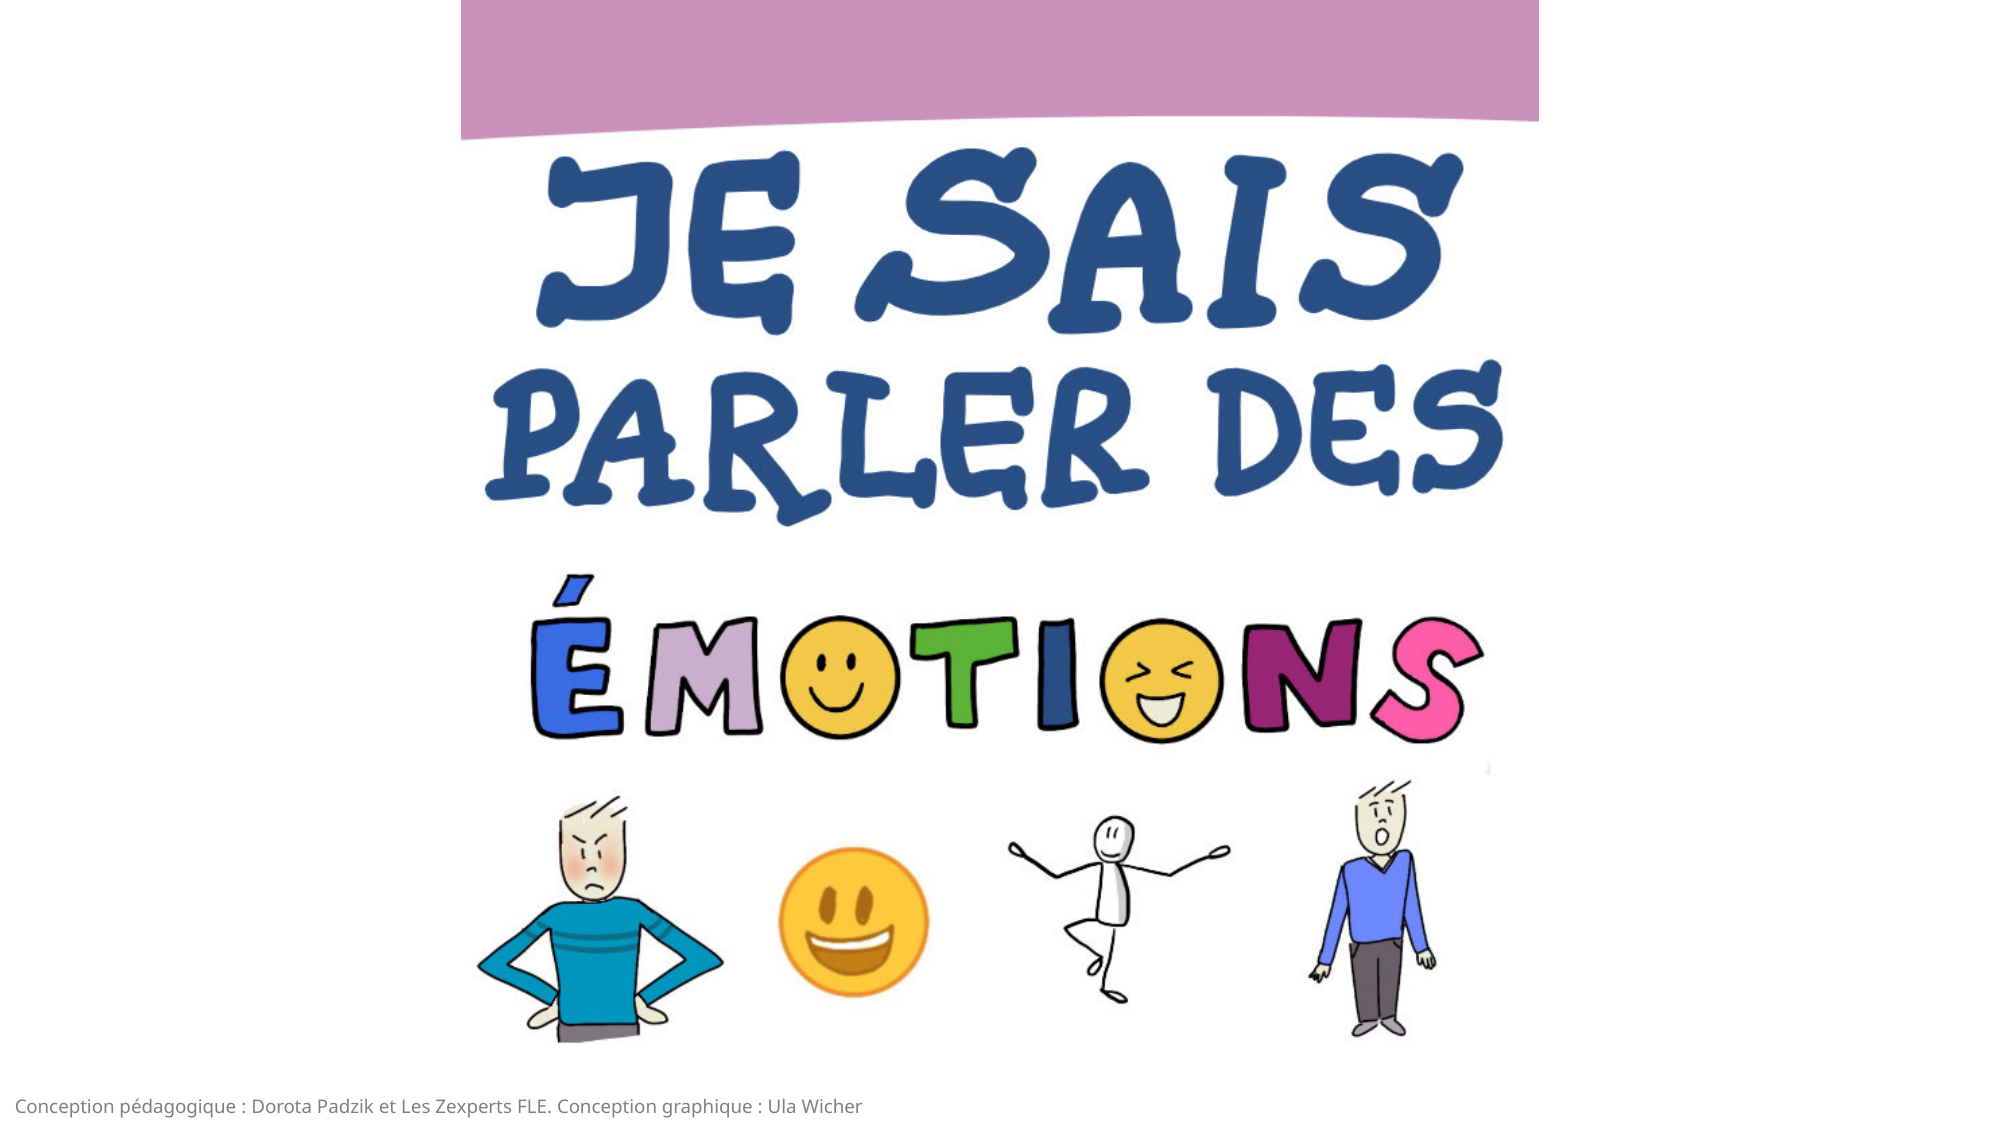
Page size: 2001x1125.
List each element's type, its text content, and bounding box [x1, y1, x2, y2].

picture [461, 0, 1539, 1078]
text_box Conception pédagogique : Dorota Padzik et Les Zexperts FLE. Conception graphique : Ula Wicher [0, 1087, 1000, 1125]
